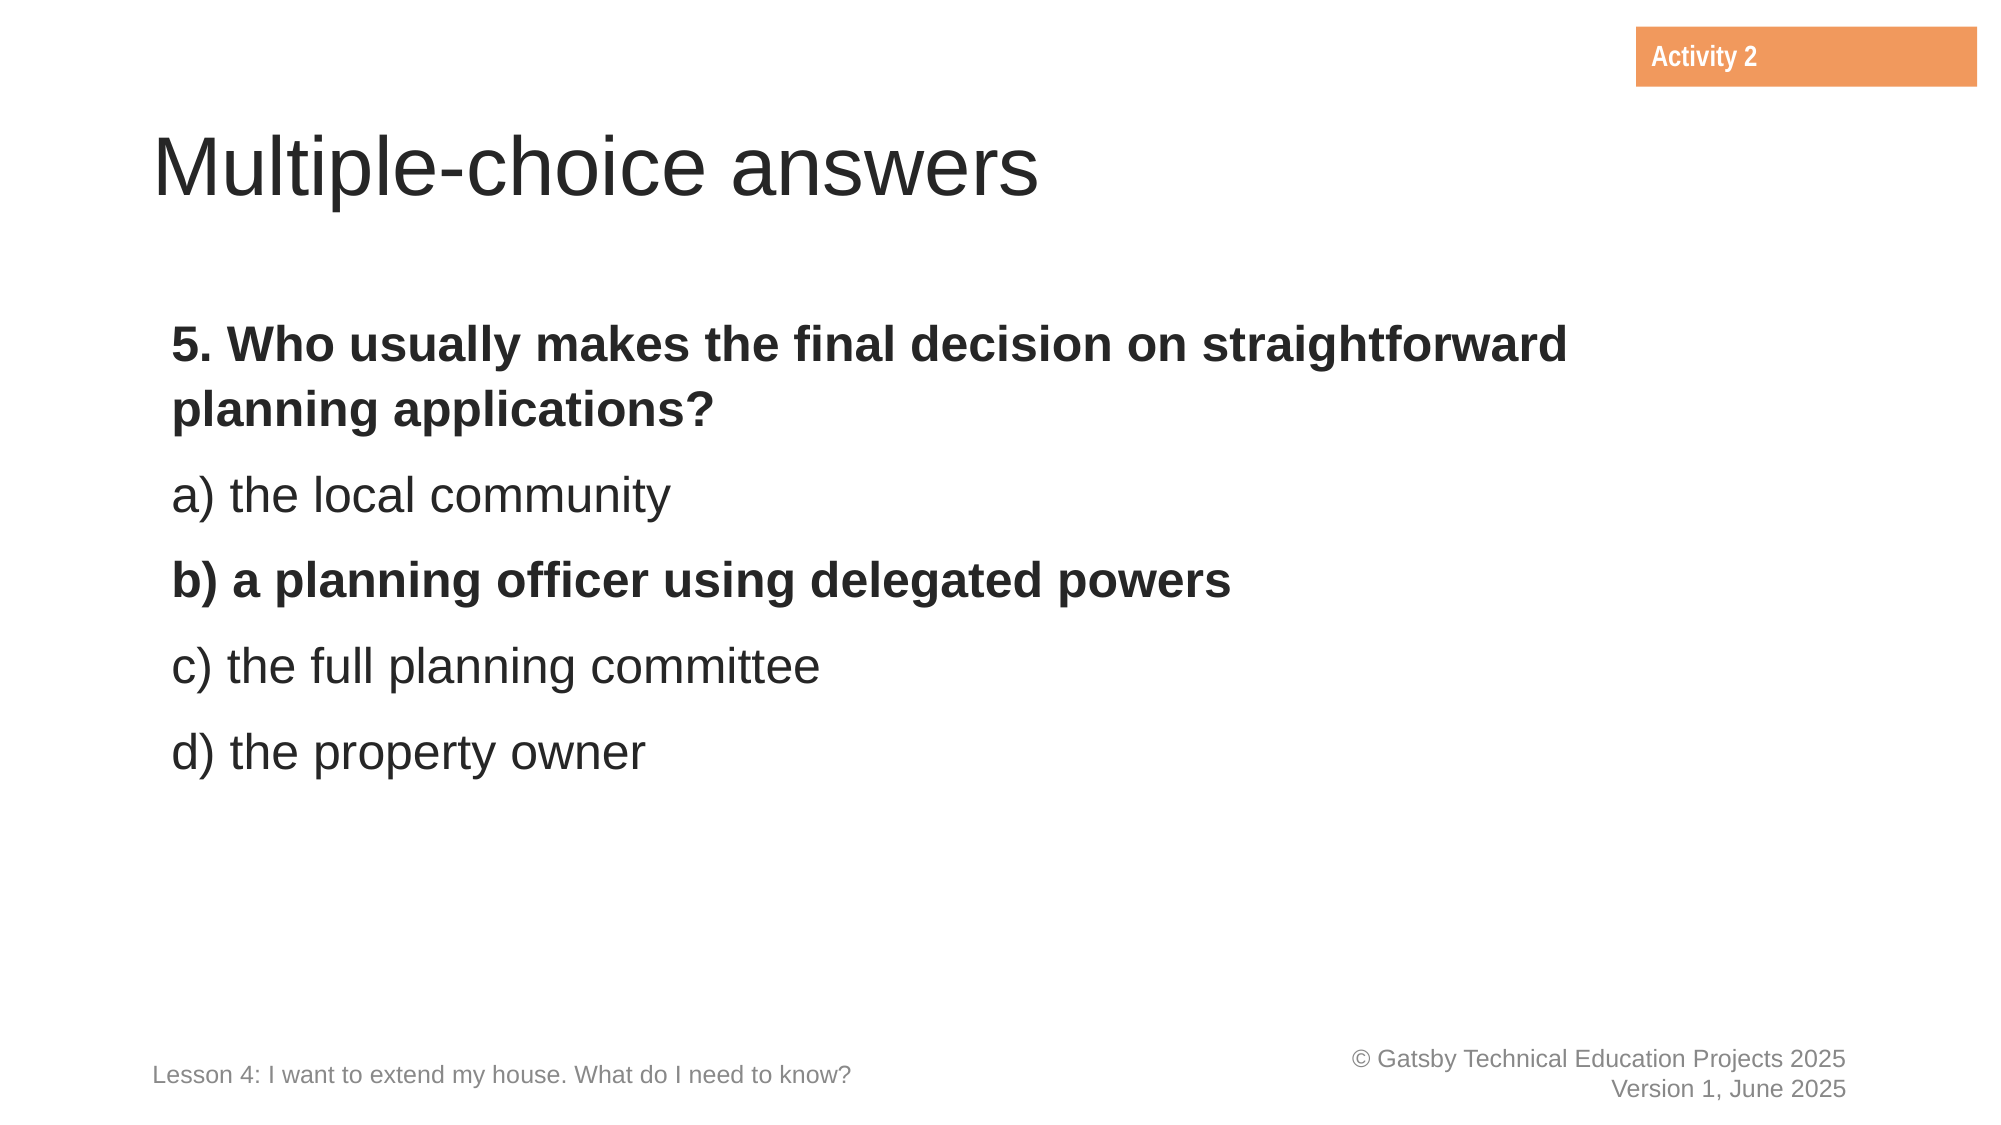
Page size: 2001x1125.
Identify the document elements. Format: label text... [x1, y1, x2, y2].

list Lesson 4: I want to extend my house. What do I need to know? [137, 1042, 908, 1103]
title Multiple-choice answers [137, 59, 1863, 278]
list Activity 2 [1636, 26, 1978, 87]
list 5. Who usually makes the final decision on straightforward planning applications? a) the local community b) a planning officer using delegated powers c) the full planning committee d) the property owner [137, 299, 1705, 1014]
